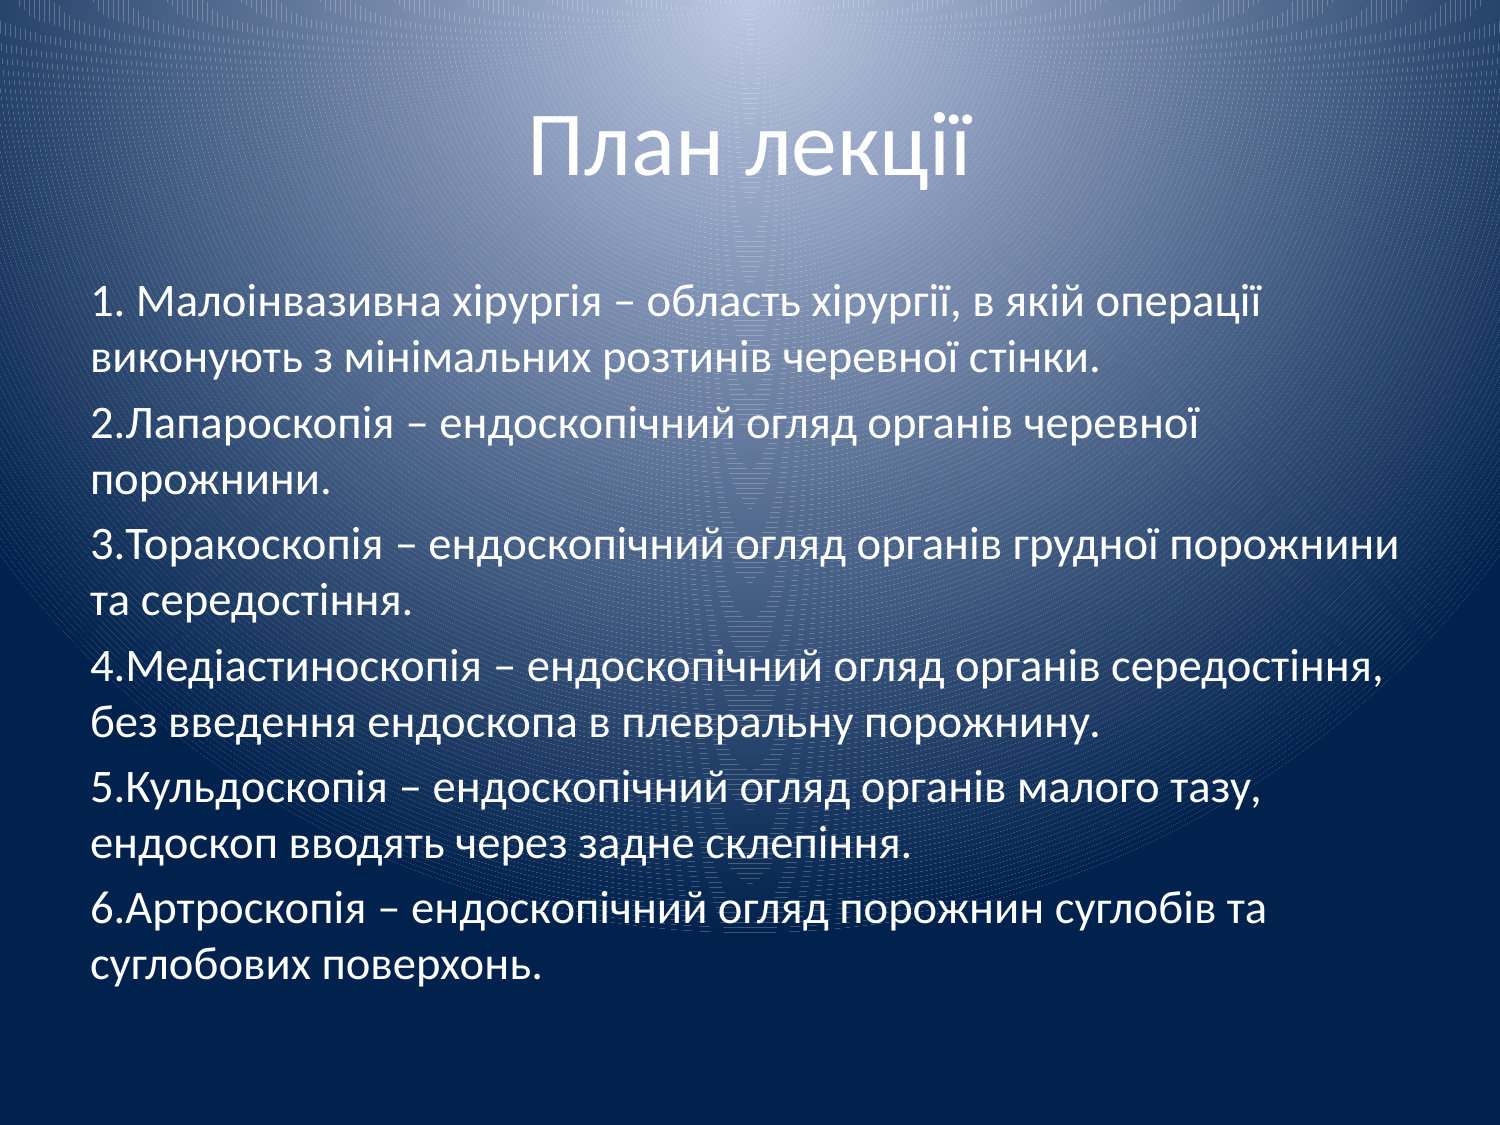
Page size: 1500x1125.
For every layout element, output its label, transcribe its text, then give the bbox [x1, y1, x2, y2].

list 1. Малоінвазивна хірургія – область хірургії, в якій операції виконують з мінімальних розтинів черевної стінки. 2.Лапароскопія – ендоскопічний огляд органів черевної порожнини. 3.Торакоскопія – ендоскопічний огляд органів грудної порожнини та середостіння. 4.Медіастиноскопія – ендоскопічний огляд органів середостіння, без введення ендоскопа в плевральну порожнину. 5.Кульдоскопія – ендоскопічний огляд органів малого тазу, ендоскоп вводять через задне склепіння. 6.Артроскопія – ендоскопічний огляд порожнин суглобів та суглобових поверхонь. [75, 262, 1425, 1005]
title План лекції [75, 45, 1425, 233]
